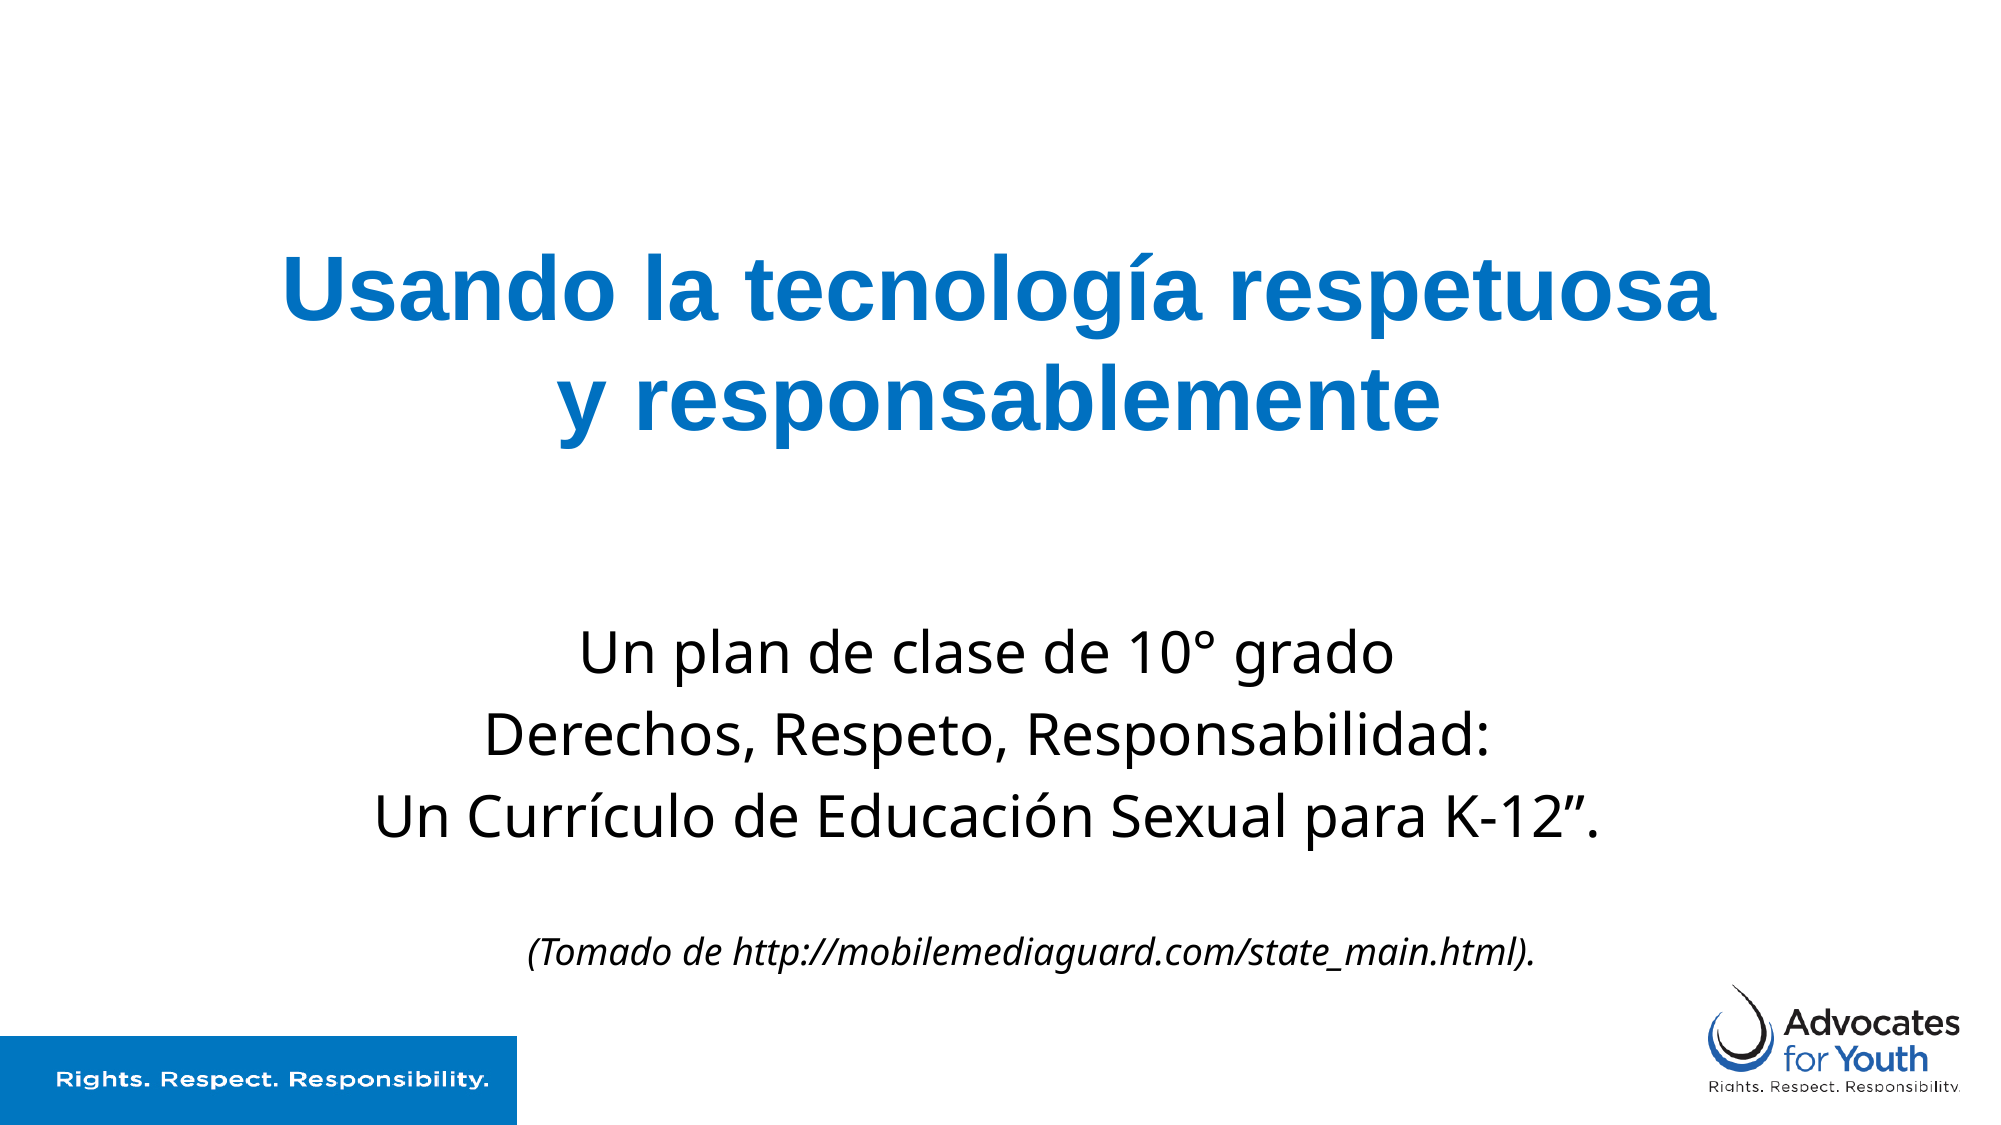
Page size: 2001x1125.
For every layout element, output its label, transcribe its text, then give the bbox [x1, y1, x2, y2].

title Usando la tecnología respetuosa y responsablemente [249, 141, 1750, 537]
picture [1707, 984, 1960, 1093]
picture [0, 1036, 517, 1125]
subtitle Un plan de clase de 10° grado Derechos, Respeto, Responsabilidad: Un Currículo de Educación Sexual para K-12”. [294, 608, 1695, 896]
text_box (Tomado de http://mobilemediaguard.com/state_main.html). [512, 920, 1553, 980]
